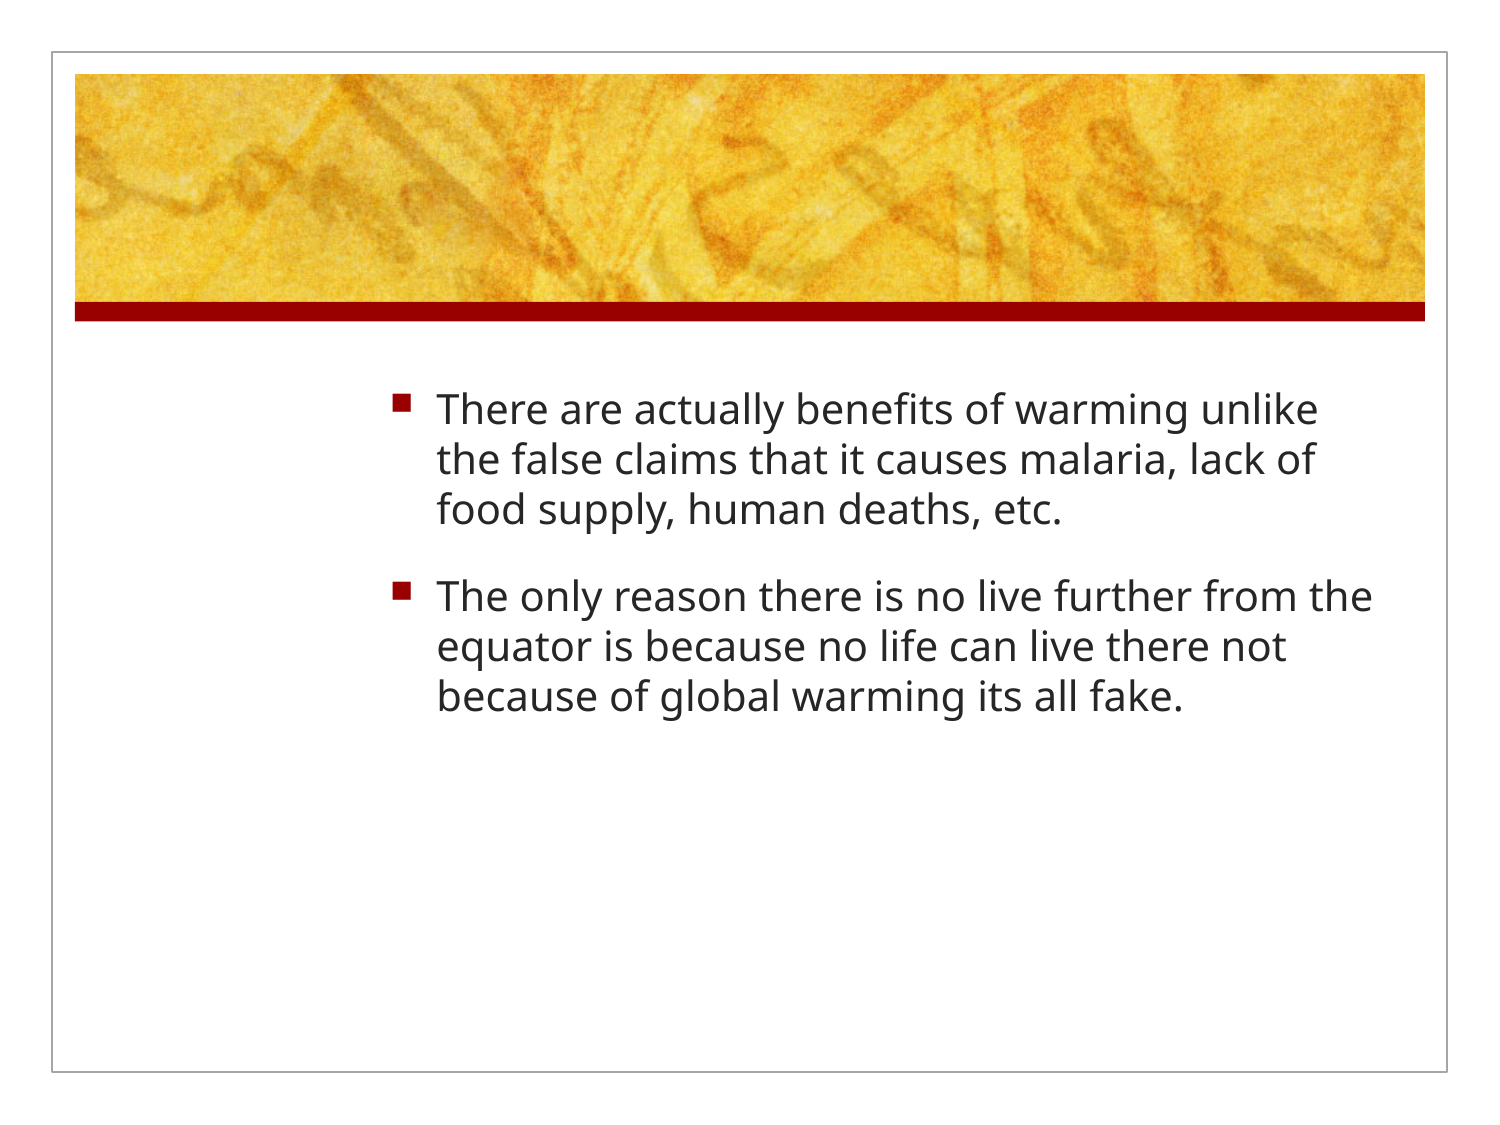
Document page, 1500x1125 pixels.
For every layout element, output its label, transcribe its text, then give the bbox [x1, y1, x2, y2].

list There are actually benefits of warming unlike the false claims that it causes malaria, lack of food supply, human deaths, etc. The only reason there is no live further from the equator is because no life can live there not because of global warming its all fake. [375, 375, 1392, 1005]
picture [75, 74, 1425, 301]
